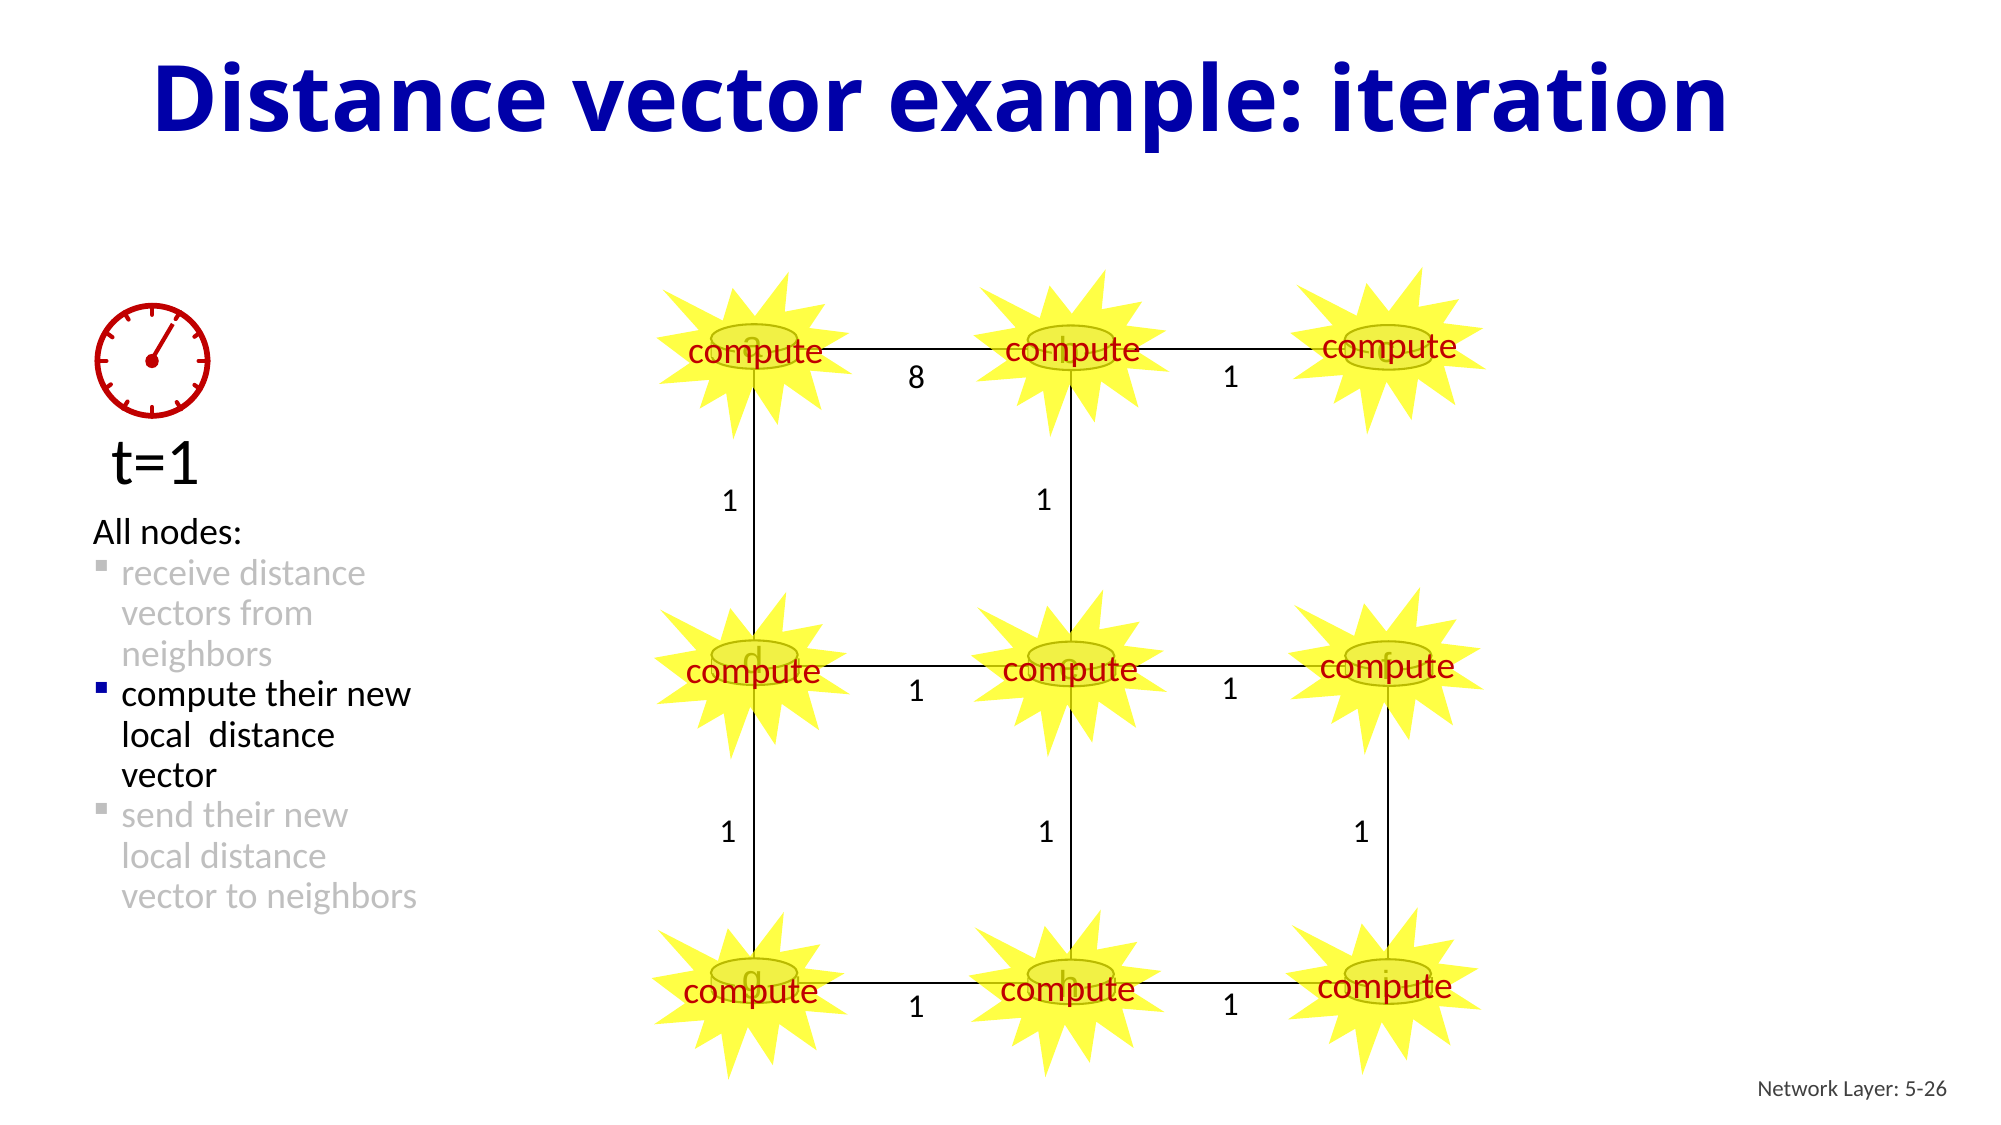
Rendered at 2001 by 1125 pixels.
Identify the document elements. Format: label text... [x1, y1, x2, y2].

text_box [95, 304, 217, 507]
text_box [147, 323, 173, 367]
slide_number Network Layer: 5-26 [1512, 1056, 1963, 1117]
text_box All nodes: receive distance vectors from neighbors compute their new local distance vector send their new local distance vector to neighbors [78, 505, 439, 925]
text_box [651, 266, 1487, 1080]
title Distance vector example: iteration [135, 28, 1861, 176]
